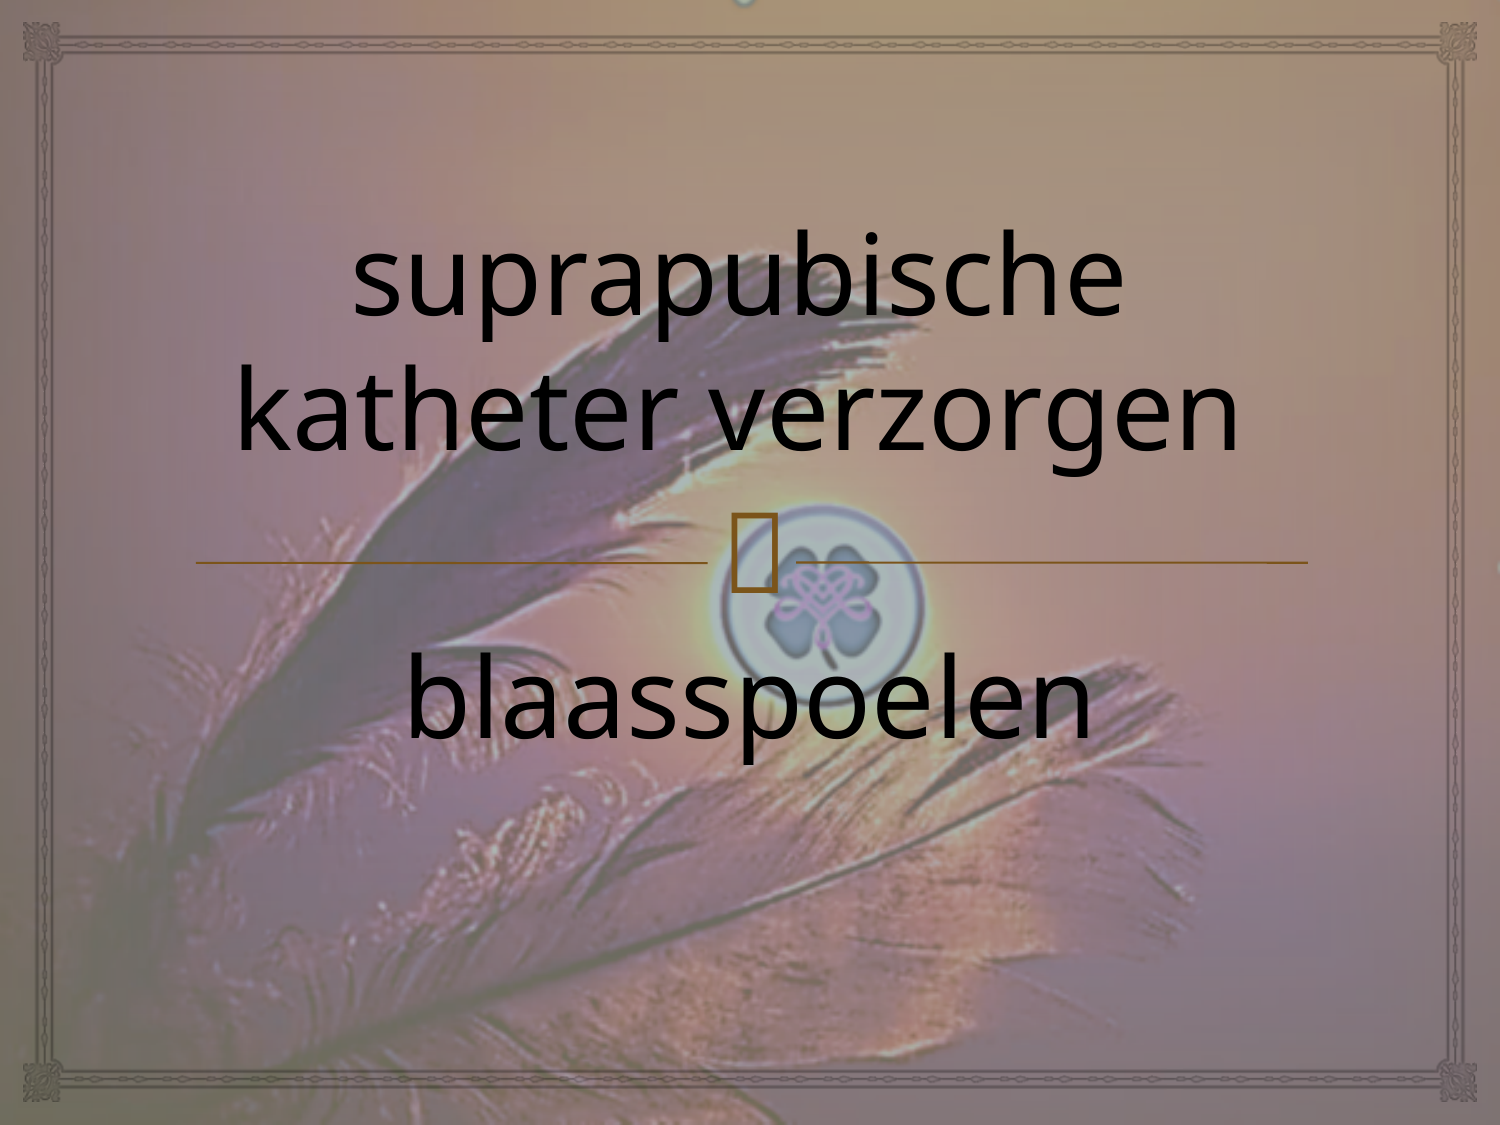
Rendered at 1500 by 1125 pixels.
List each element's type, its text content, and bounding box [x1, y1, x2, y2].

subtitle blaasspoelen [225, 618, 1275, 906]
title suprapubische katheter verzorgen [183, 196, 1295, 481]
picture [0, 0, 1500, 1125]
